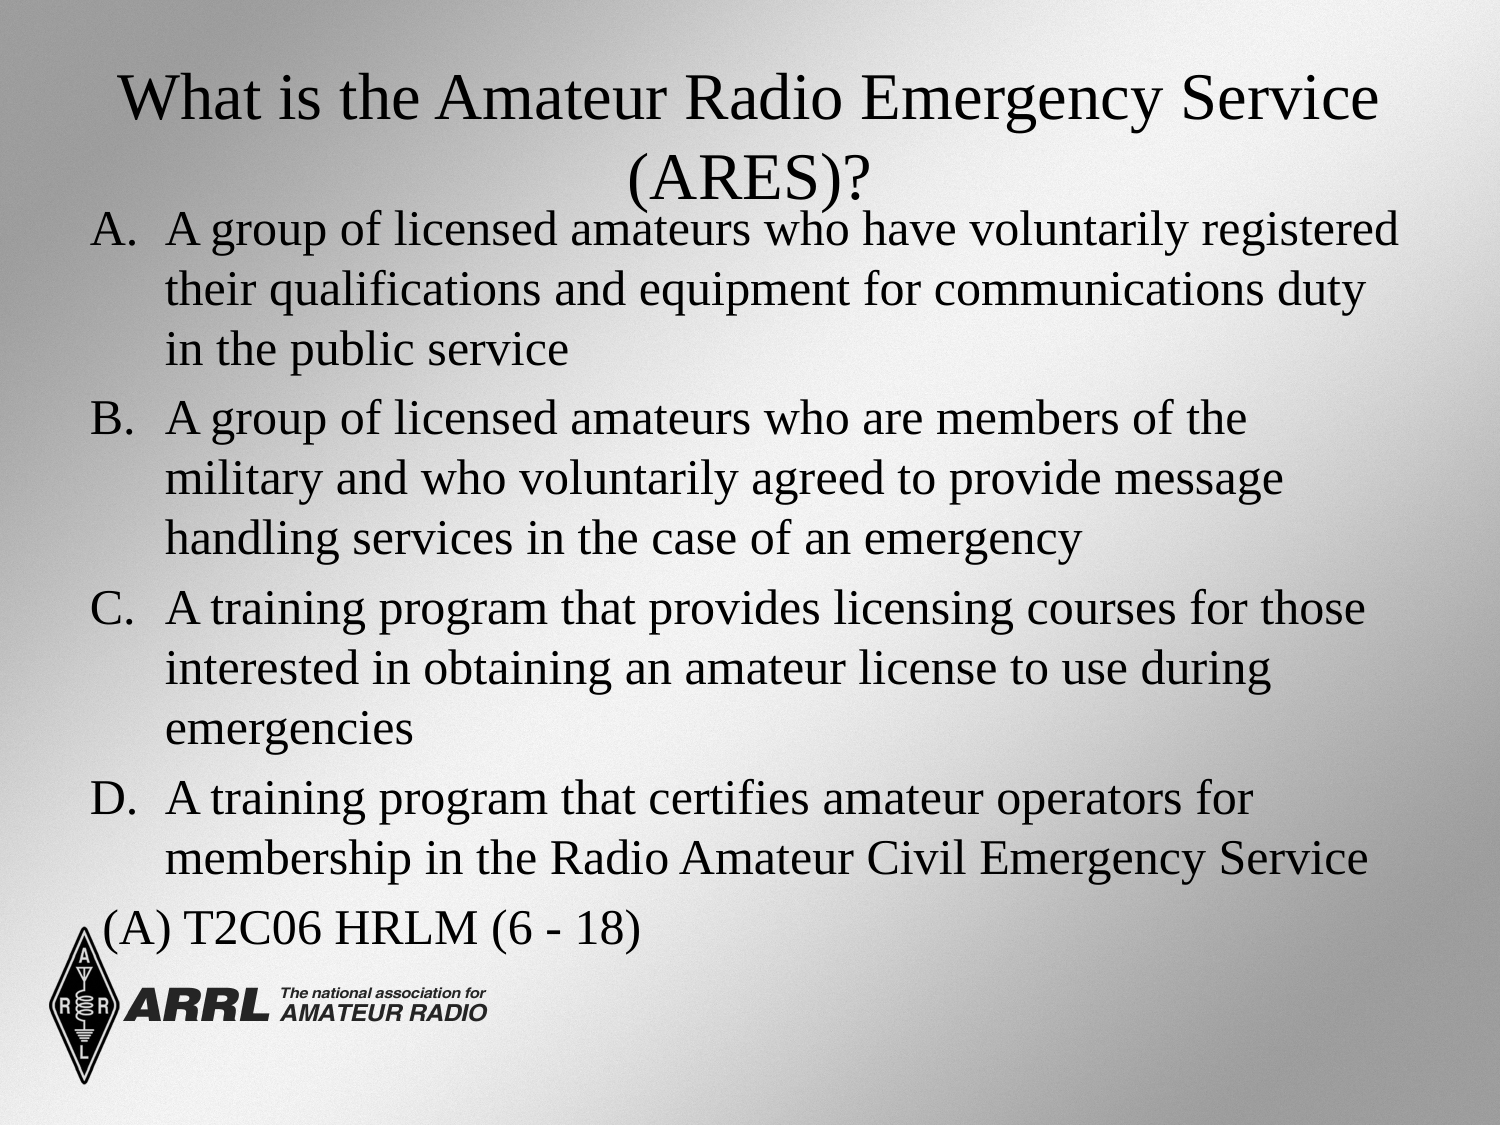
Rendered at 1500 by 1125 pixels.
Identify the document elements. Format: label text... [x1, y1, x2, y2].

list A group of licensed amateurs who have voluntarily registered their qualifications and equipment for communications duty in the public service A group of licensed amateurs who are members of the military and who voluntarily agreed to provide message handling services in the case of an emergency A training program that provides licensing courses for those interested in obtaining an amateur license to use during emergencies A training program that certifies amateur operators for membership in the Radio Amateur Civil Emergency Service (A) T2C06 HRLM (6 - 18) [75, 187, 1425, 1005]
picture [0, 0, 1500, 1125]
title What is the Amateur Radio Emergency Service (ARES)? [75, 45, 1425, 187]
